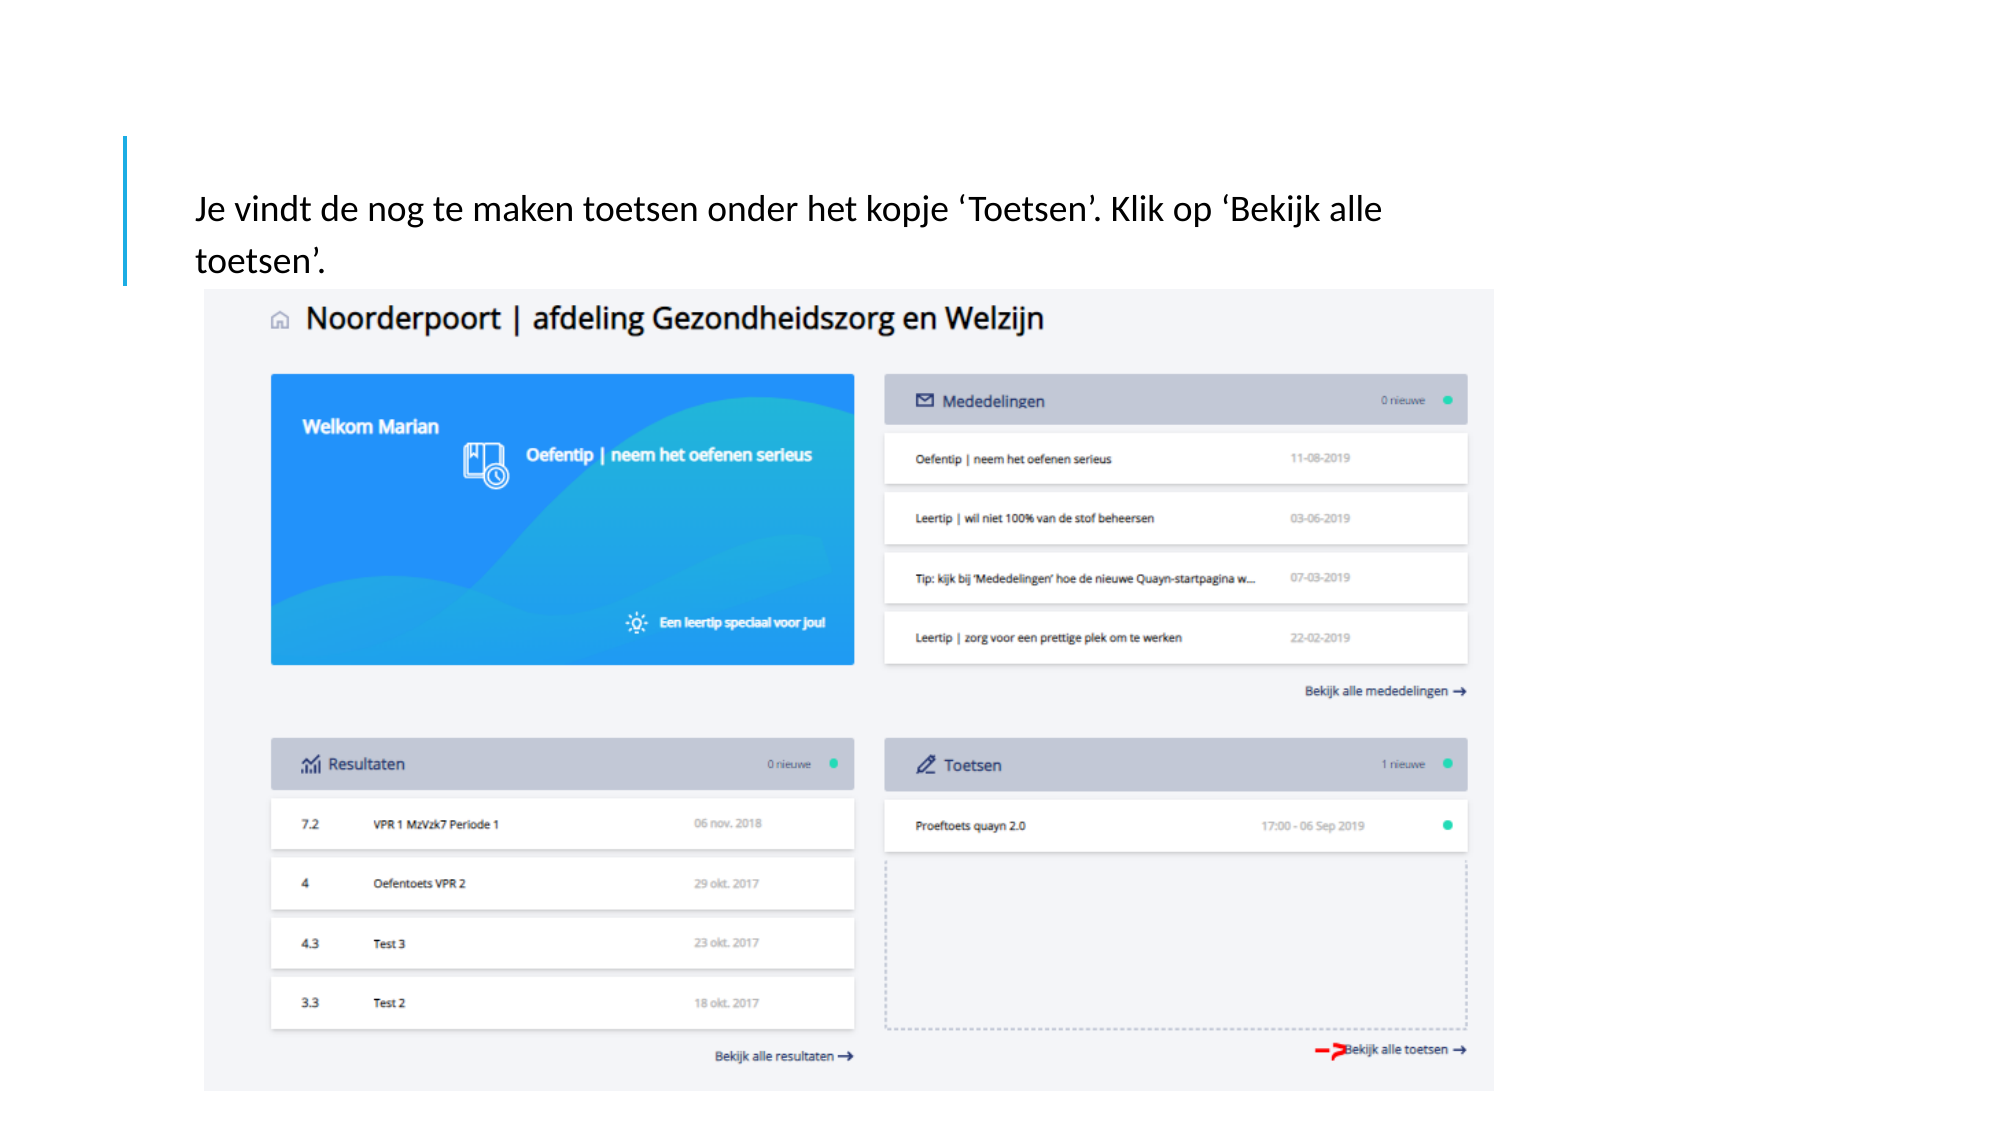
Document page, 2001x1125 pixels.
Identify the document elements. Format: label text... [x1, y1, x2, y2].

text_box Je vindt de nog te maken toetsen onder het kopje ‘Toetsen’. Klik op ‘Bekijk alle toetsen’. [180, 170, 1403, 289]
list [204, 289, 1494, 1091]
